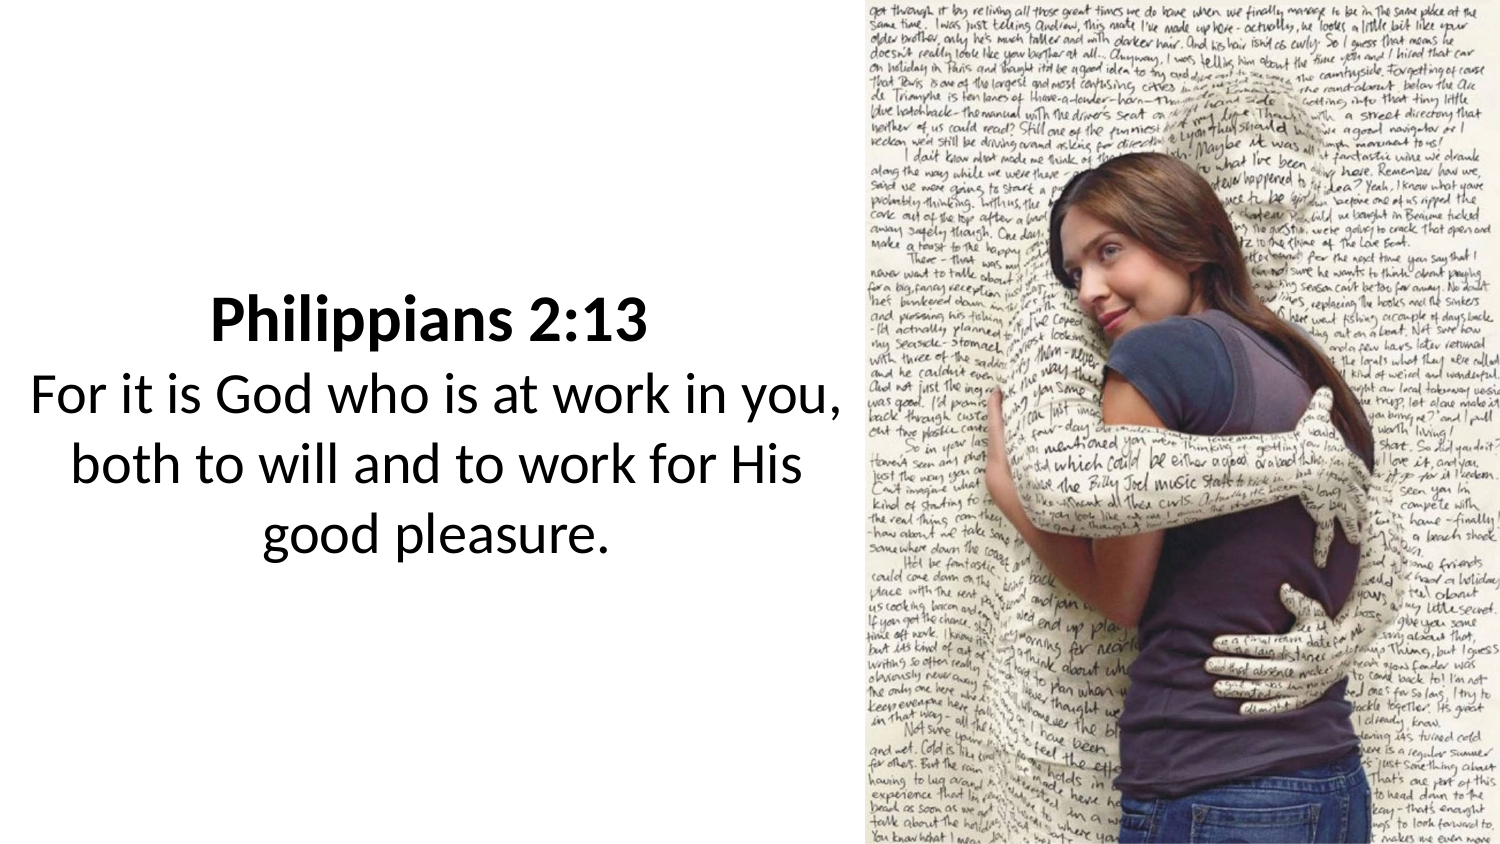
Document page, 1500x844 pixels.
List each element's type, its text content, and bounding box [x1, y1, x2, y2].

text_box Philippians 2:13 For it is God who is at work in you, both to will and to work for His good pleasure. [5, 267, 859, 573]
picture [864, 0, 1500, 844]
